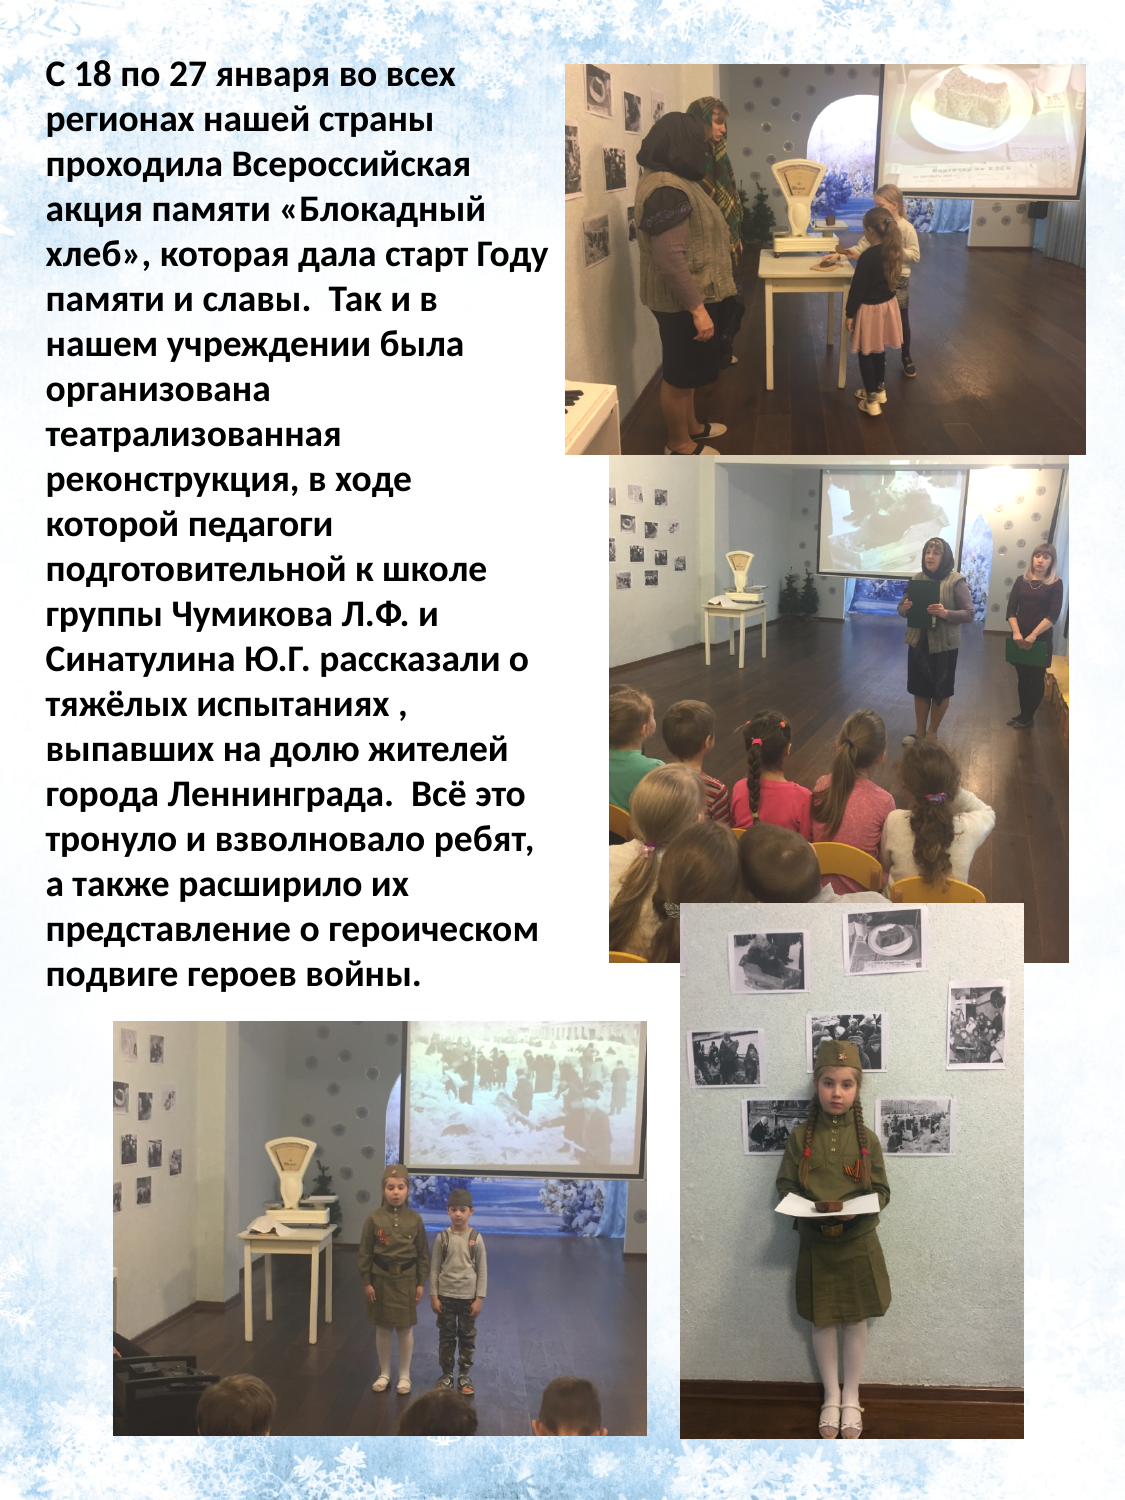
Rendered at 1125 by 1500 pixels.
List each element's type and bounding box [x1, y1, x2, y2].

text_box [0, 0, 1125, 1500]
